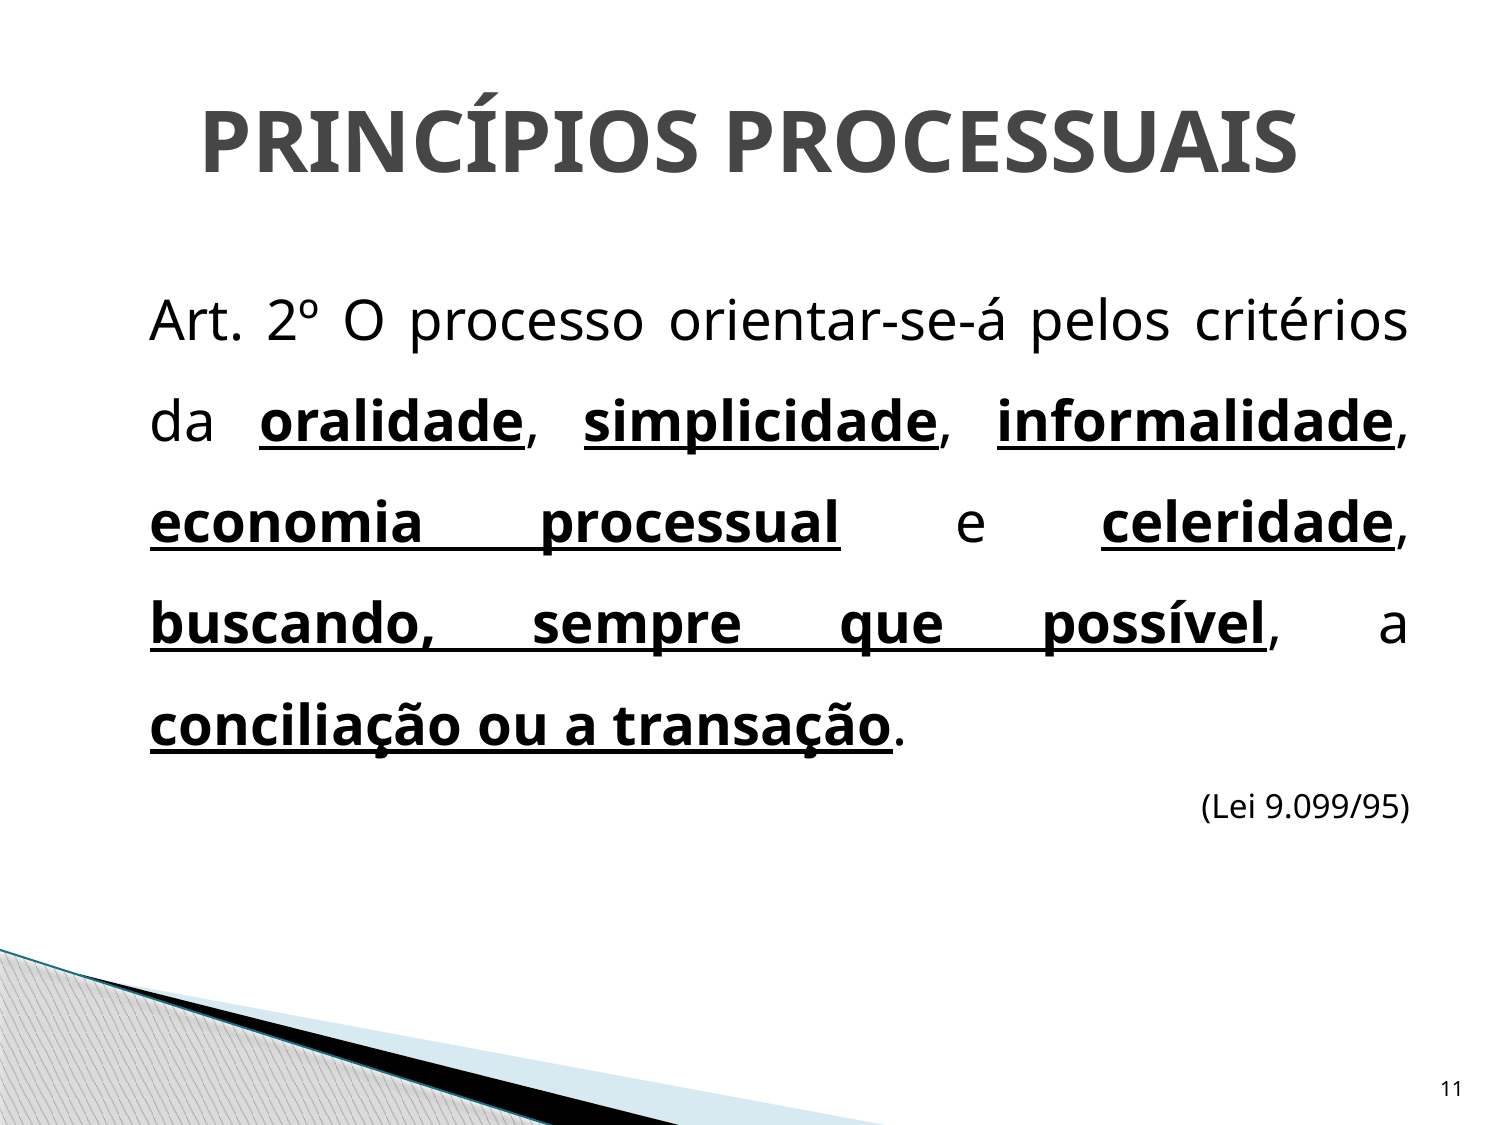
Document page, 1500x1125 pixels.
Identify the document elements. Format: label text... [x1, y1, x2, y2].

slide_number 11 [1418, 1051, 1479, 1112]
list Art. 2º O processo orientar-se-á pelos critérios da oralidade, simplicidade, informalidade, economia processual e celeridade, buscando, sempre que possível, a conciliação ou a transação. (Lei 9.099/95) [75, 243, 1425, 986]
title PRINCÍPIOS PROCESSUAIS [75, 45, 1425, 233]
